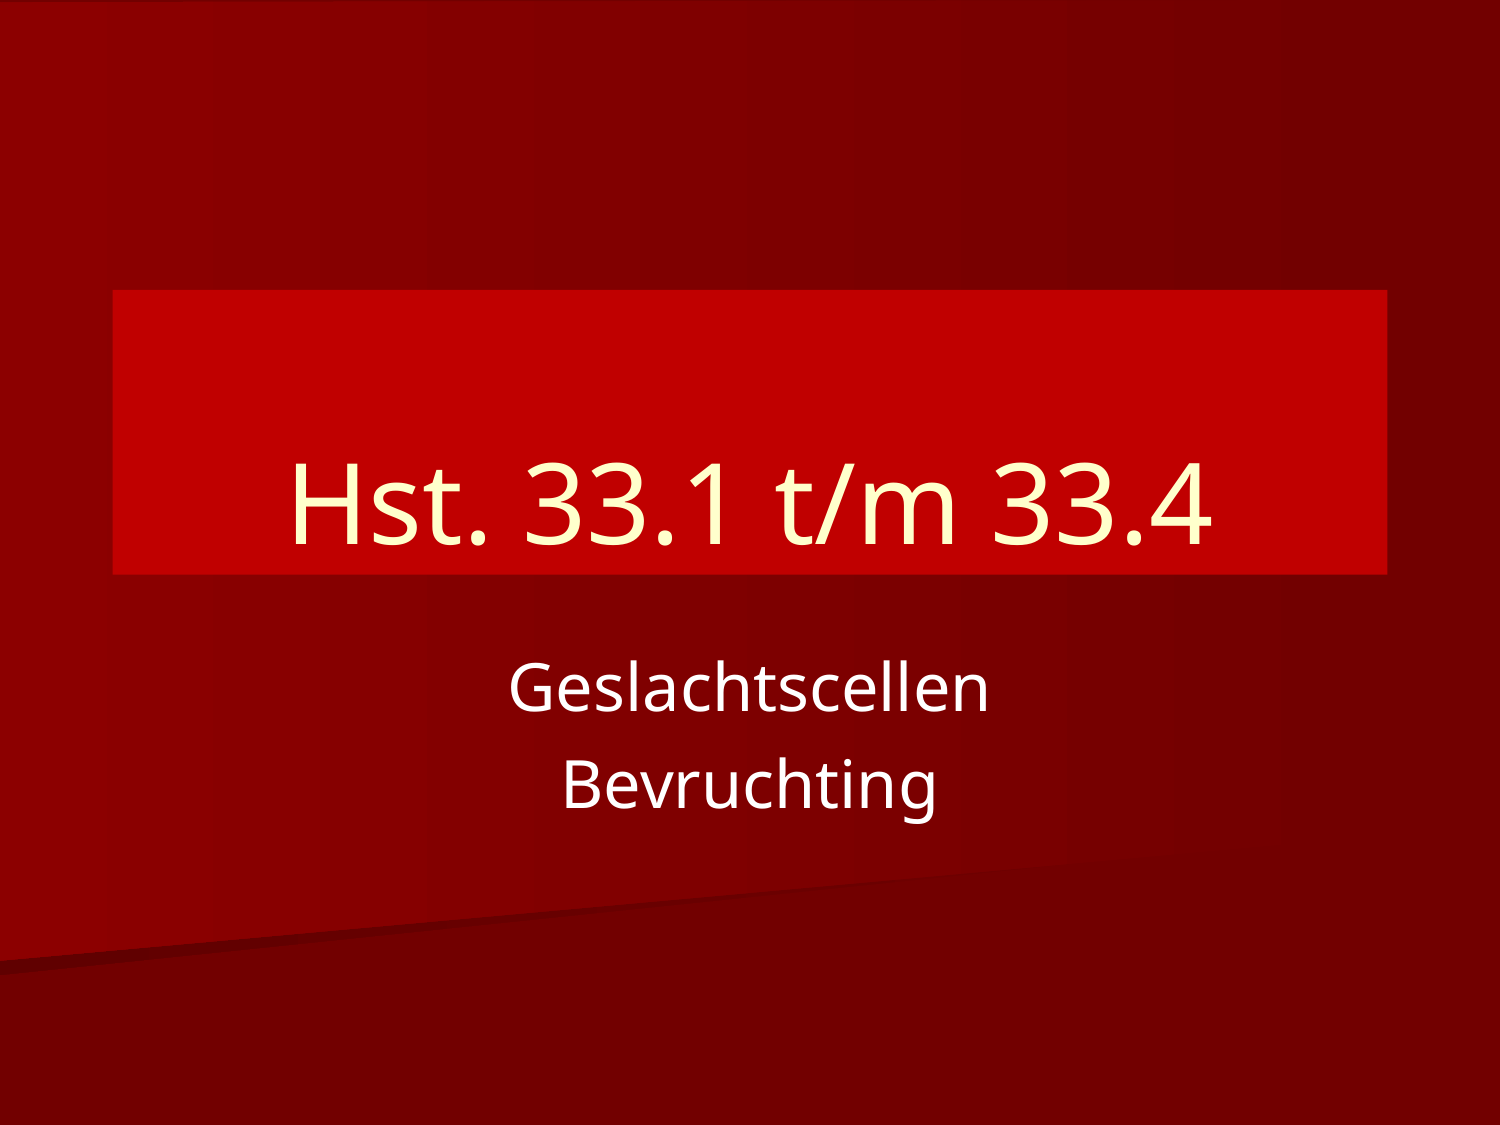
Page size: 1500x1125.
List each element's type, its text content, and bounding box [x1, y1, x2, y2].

subtitle Geslachtscellen Bevruchting [224, 637, 1276, 927]
title Hst. 33.1 t/m 33.4 [112, 289, 1388, 575]
